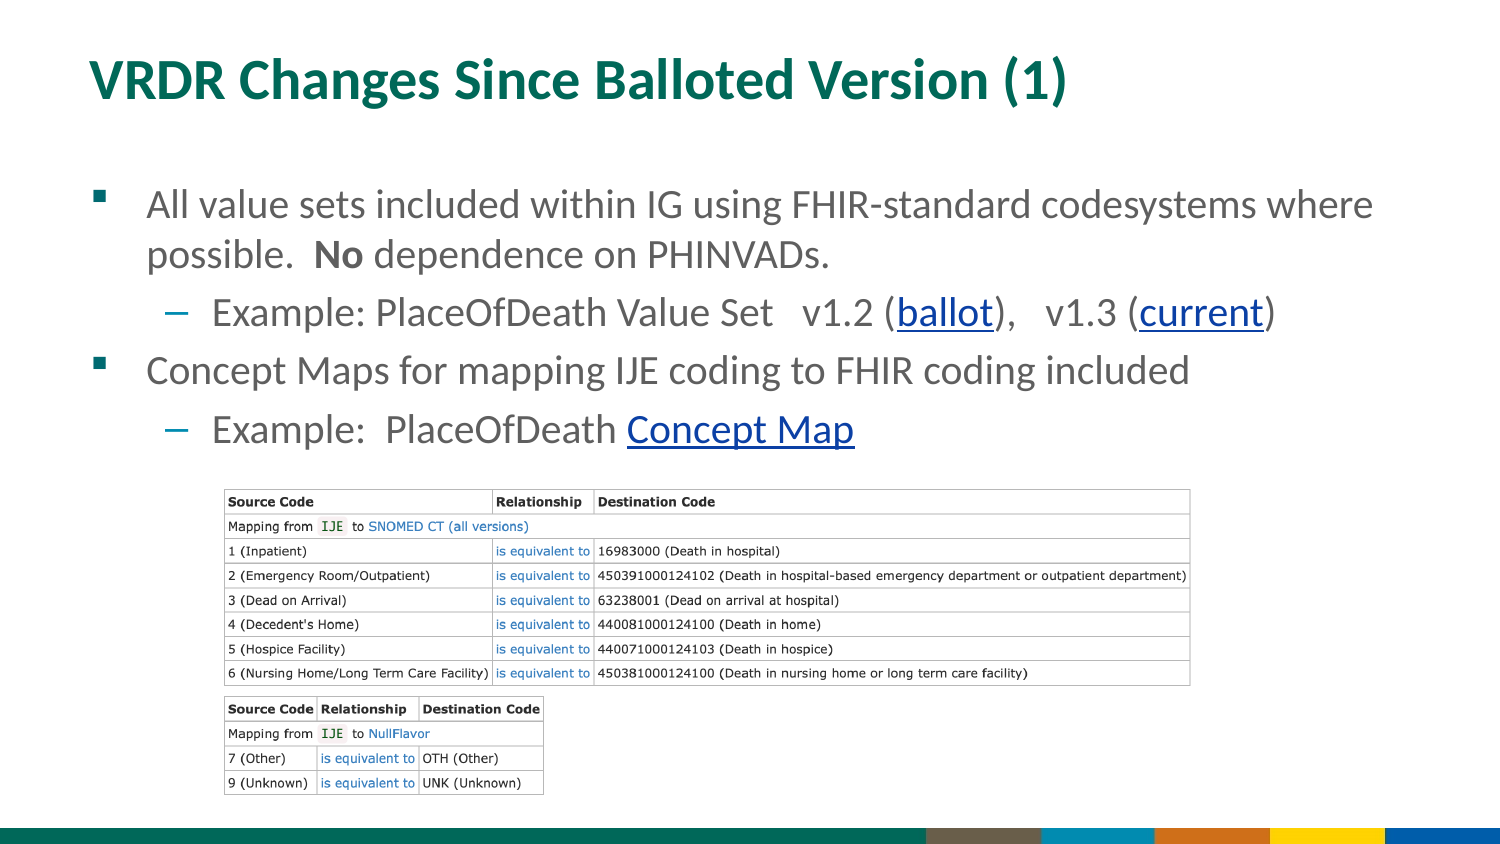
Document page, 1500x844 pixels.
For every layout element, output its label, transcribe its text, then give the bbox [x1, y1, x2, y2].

picture [1154, 828, 1500, 844]
picture [219, 485, 1202, 800]
picture [0, 828, 1042, 844]
title VRDR Changes Since Balloted Version (1) [75, 33, 1425, 119]
list All value sets included within IG using FHIR-standard codesystems where possible. No dependence on PHINVADs. Example: PlaceOfDeath Value Set v1.2 (ballot), v1.3 (current) Concept Maps for mapping IJE coding to FHIR coding included Example: PlaceOfDeath Concept Map [75, 169, 1425, 718]
